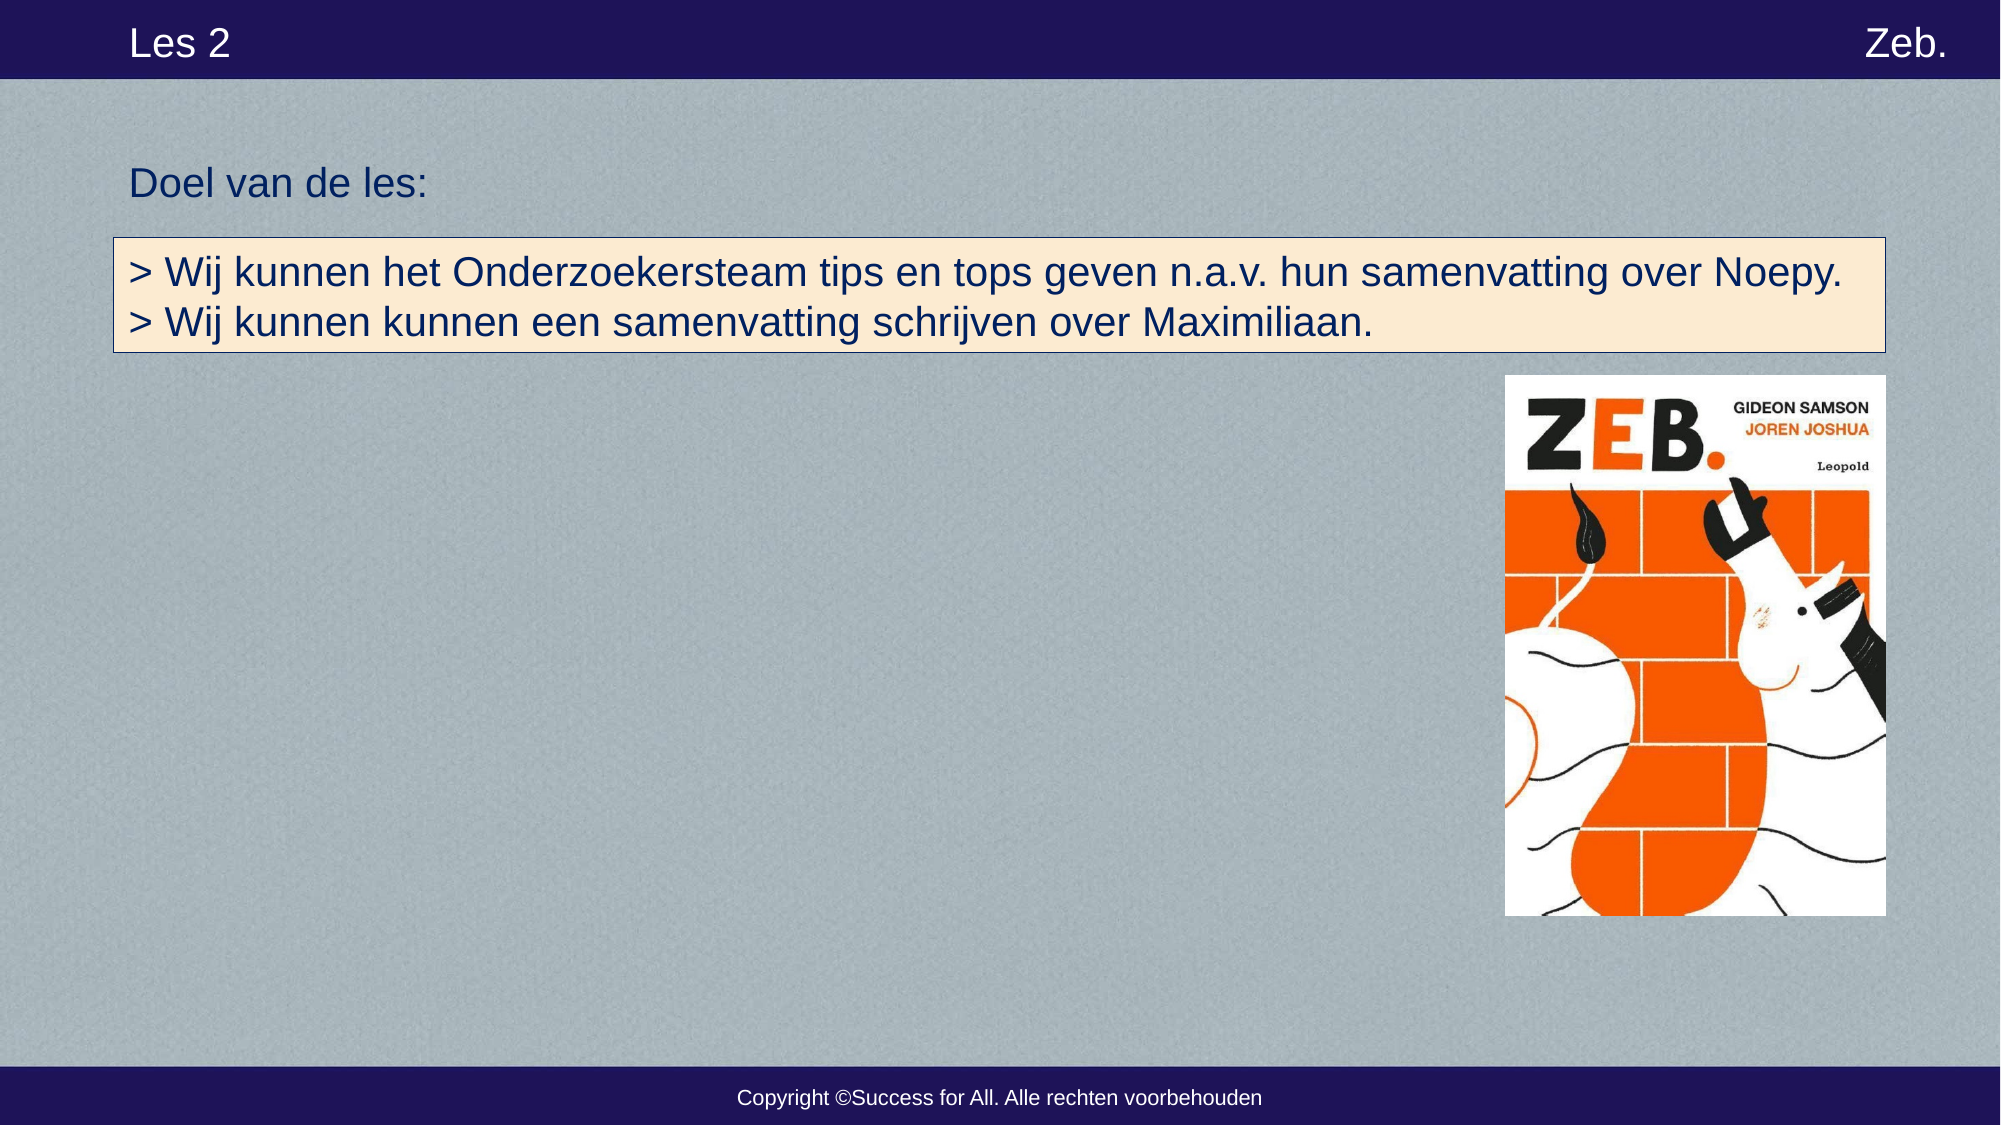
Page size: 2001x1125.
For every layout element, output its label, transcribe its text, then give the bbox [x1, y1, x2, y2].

text_box Doel van de les: [113, 148, 1635, 214]
text_box Zeb. [786, 8, 1963, 73]
text_box Copyright ©Success for All. Alle rechten voorbehouden [0, 1076, 2000, 1125]
text_box Les 2 [114, 8, 354, 73]
text_box > Wij kunnen het Onderzoekersteam tips en tops geven n.a.v. hun samenvatting over Noepy. > Wij kunnen kunnen een samenvatting schrijven over Maximiliaan. [113, 237, 1886, 353]
picture [0, 0, 2001, 1125]
